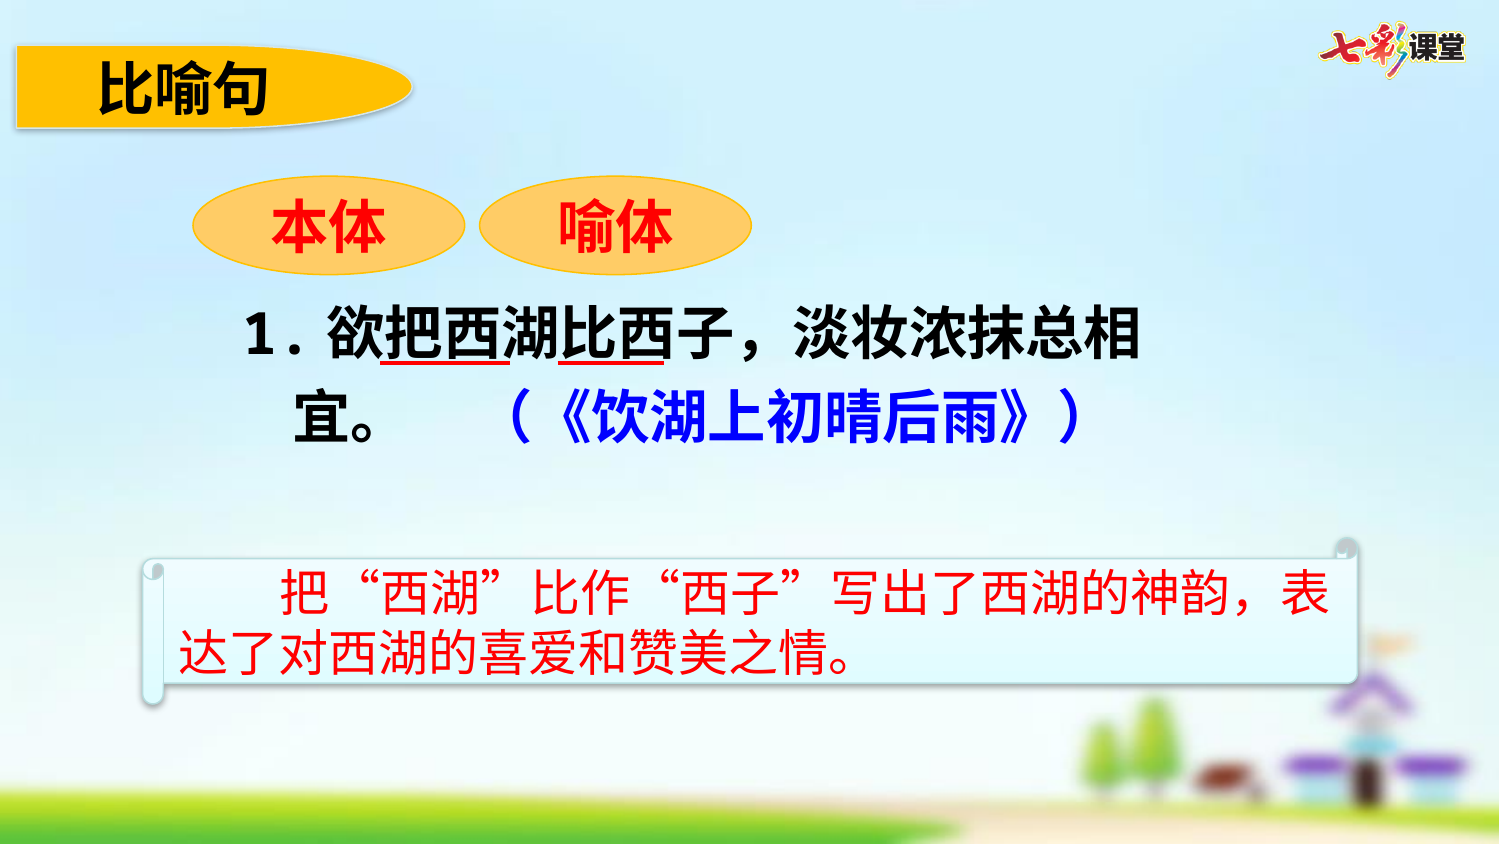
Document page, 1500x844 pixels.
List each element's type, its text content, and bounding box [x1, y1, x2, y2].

text_box 把“西湖”比作“西子”写出了西湖的神韵，表达了对西湖的喜爱和赞美之情。 [141, 537, 1359, 705]
text_box 本体 [190, 174, 467, 277]
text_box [0, 44, 413, 129]
text_box 喻体 [477, 174, 754, 277]
picture [0, 0, 1499, 844]
text_box 1.欲把西湖比西子，淡妆浓抹总相宜。 （《饮湖上初晴后雨》） [64, 274, 1157, 458]
